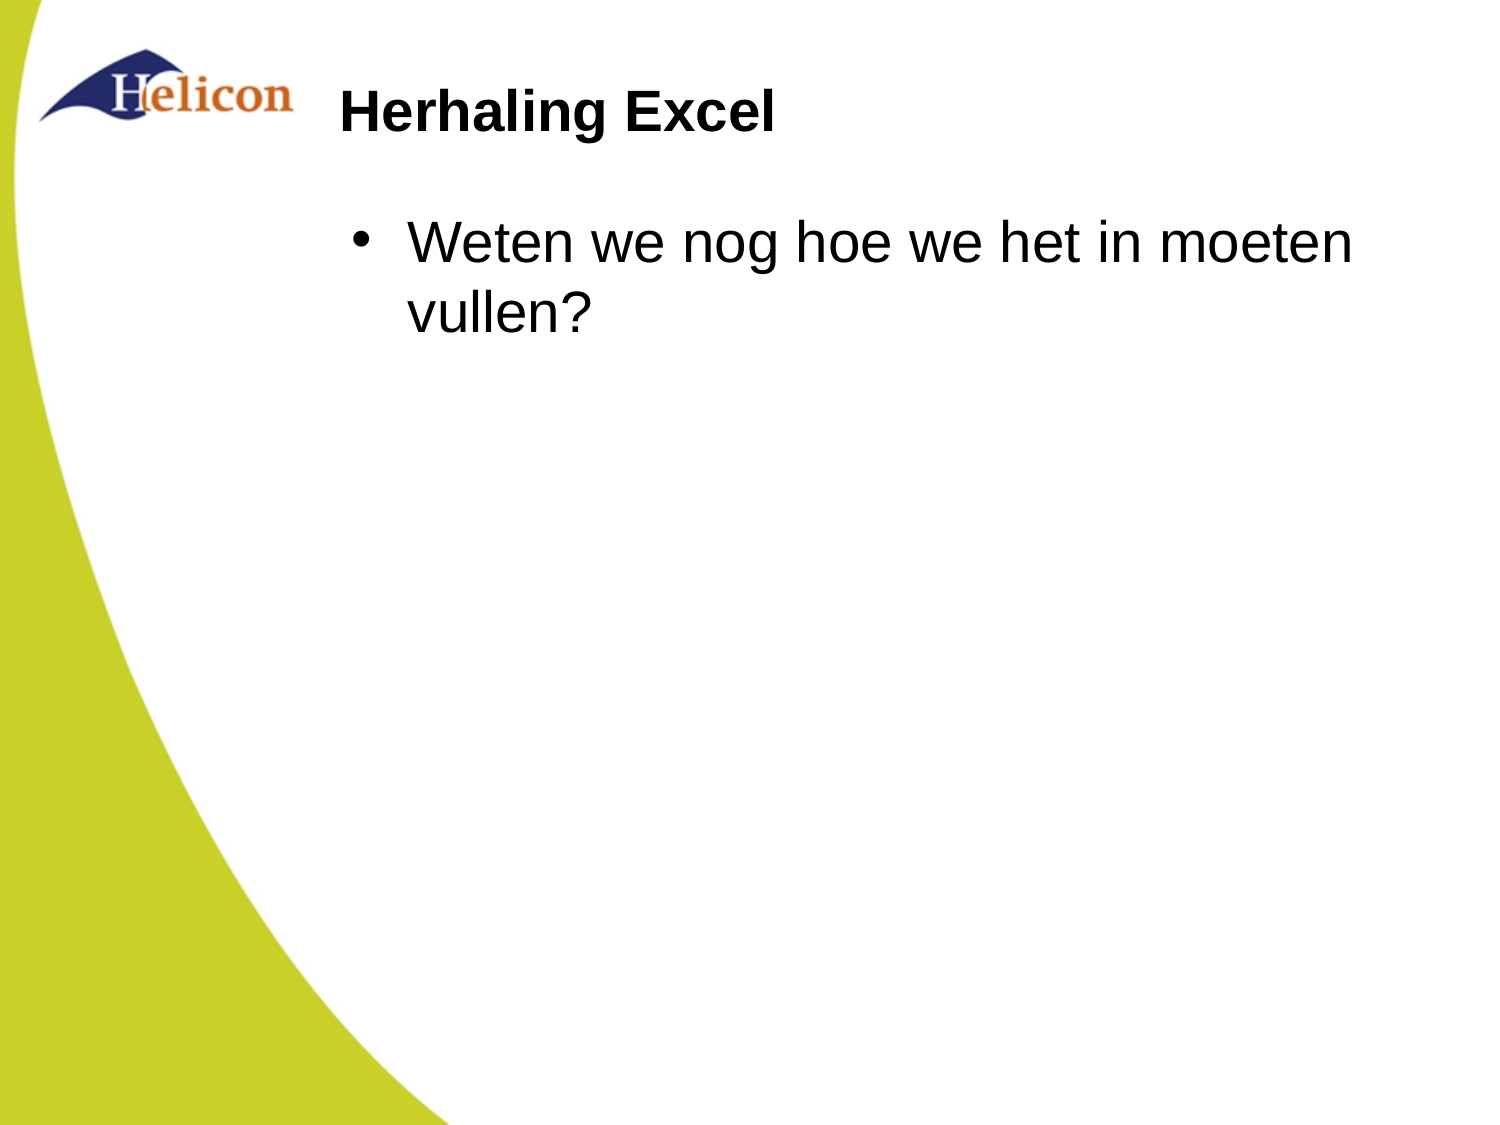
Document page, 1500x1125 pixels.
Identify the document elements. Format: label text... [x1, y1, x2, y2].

title Herhaling Excel [324, 54, 1415, 161]
picture [0, 0, 1500, 1125]
list Weten we nog hoe we het in moeten vullen? [336, 196, 1425, 1005]
